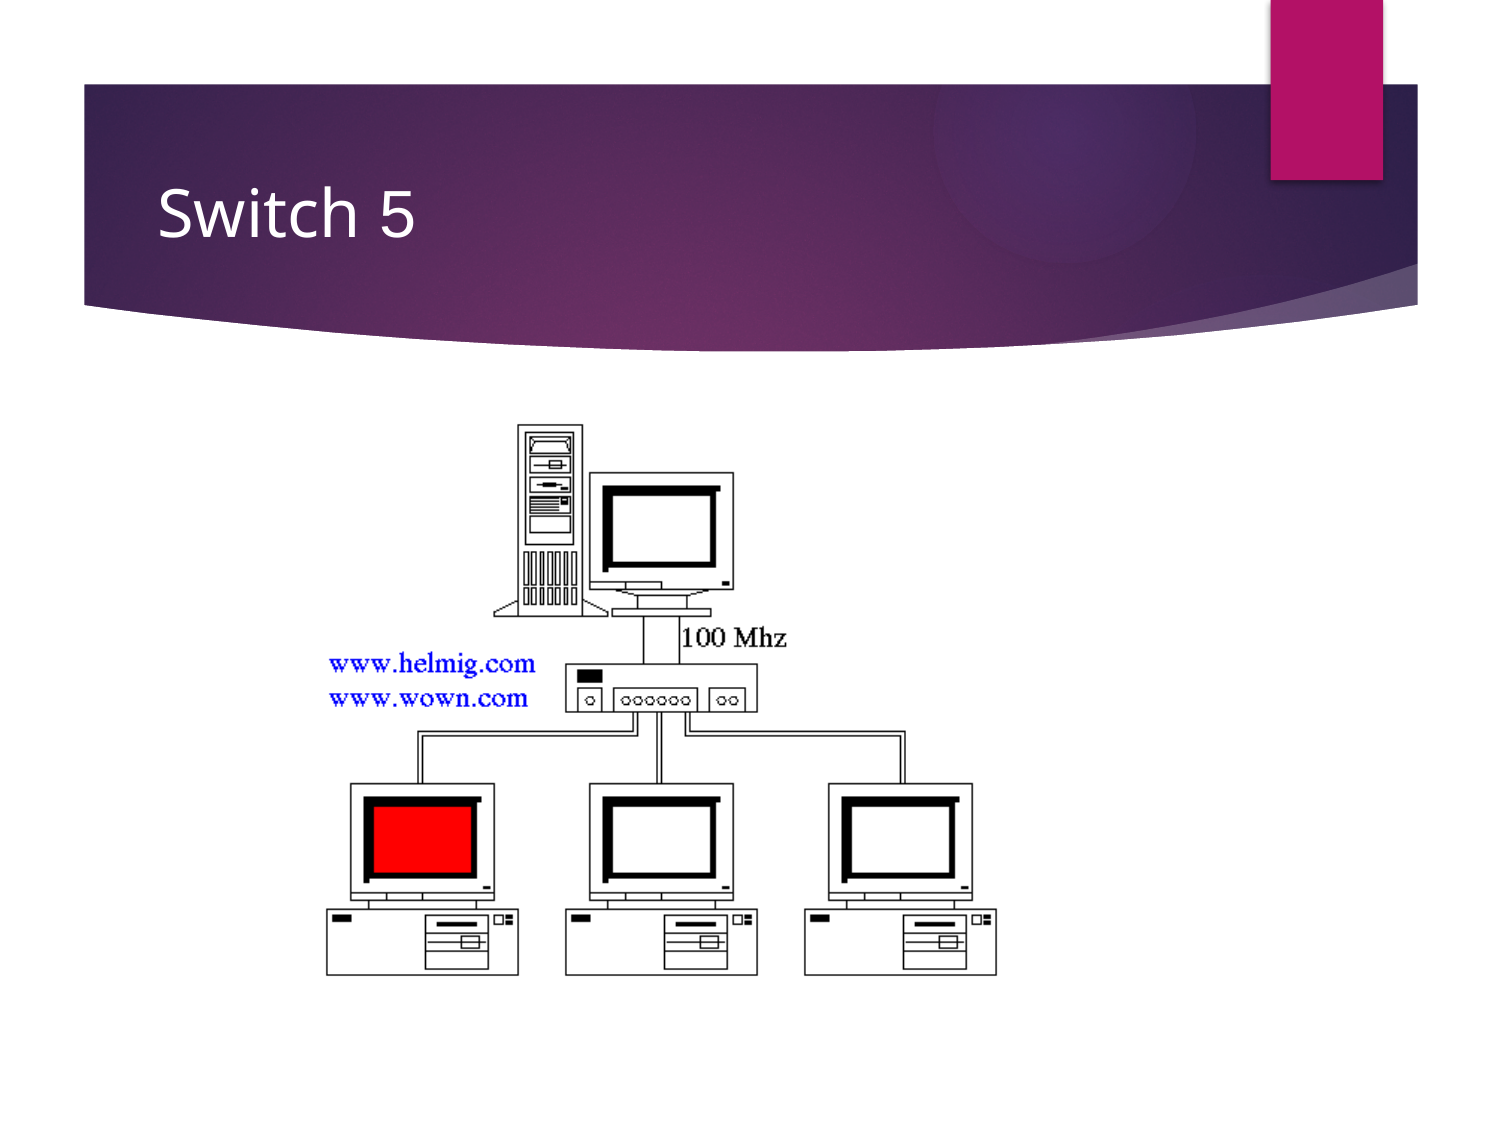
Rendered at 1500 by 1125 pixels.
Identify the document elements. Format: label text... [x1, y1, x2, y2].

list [303, 408, 1021, 988]
title 5 Switch [142, 152, 1183, 269]
